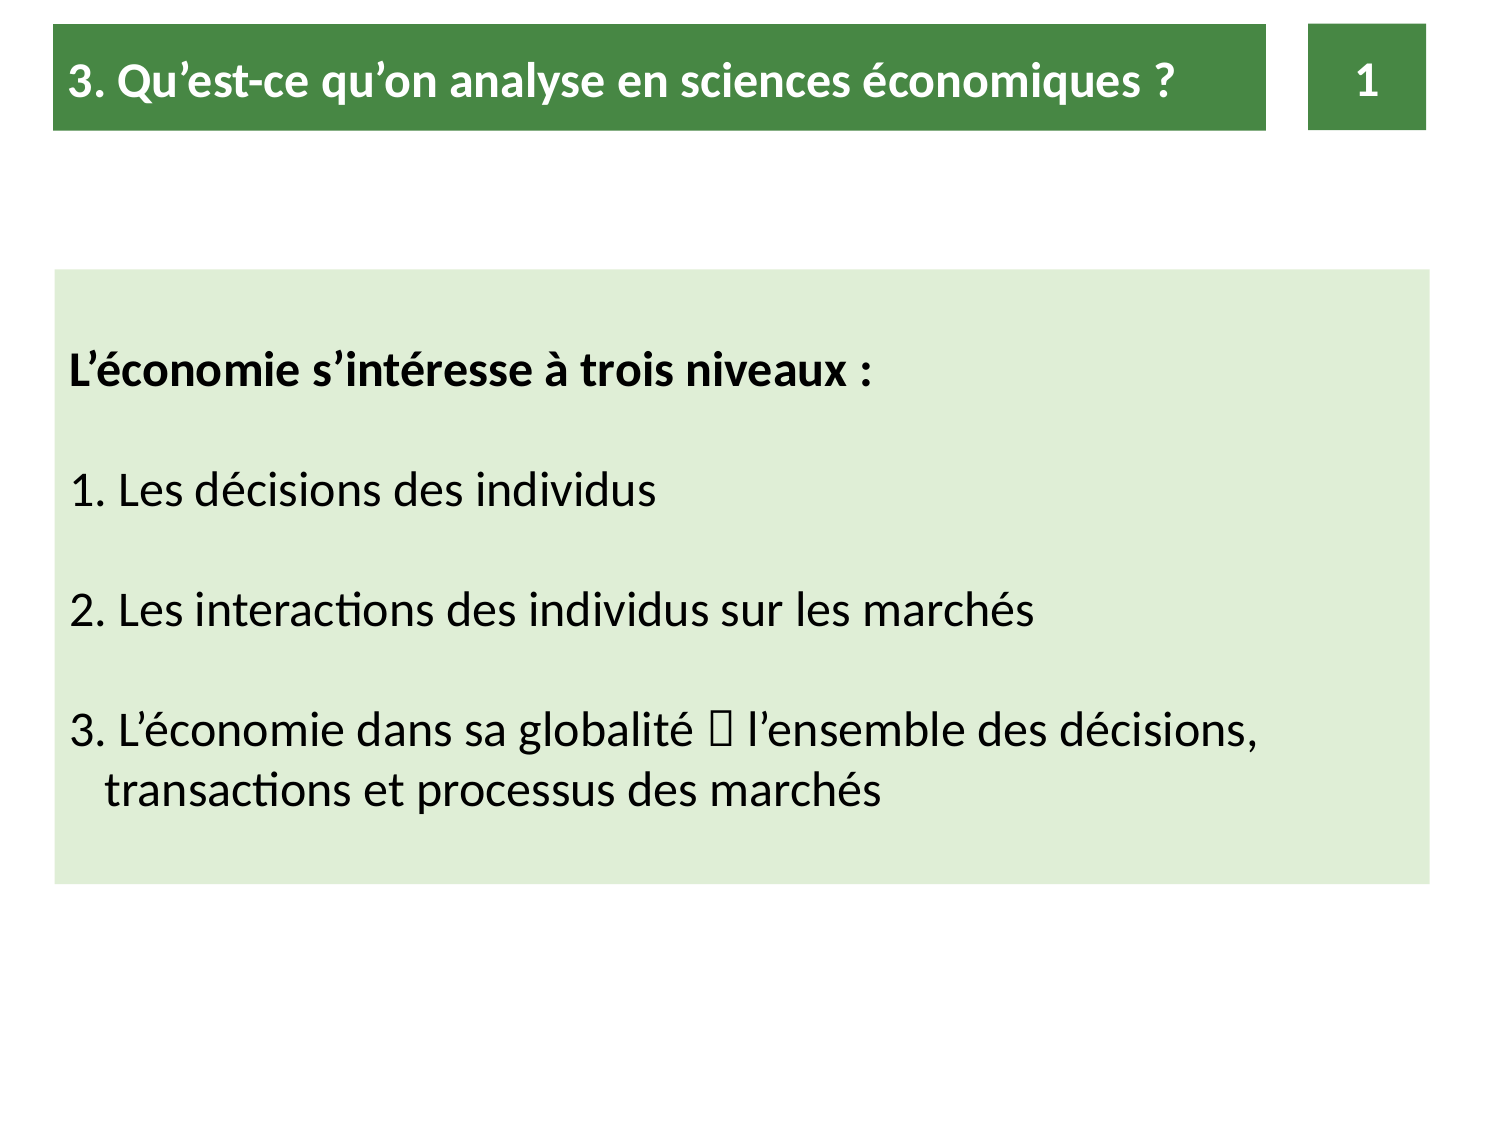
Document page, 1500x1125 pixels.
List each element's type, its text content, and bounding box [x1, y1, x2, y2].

text_box 3. Qu’est-ce qu’on analyse en sciences économiques ? [53, 24, 1266, 131]
text_box 1 [1308, 23, 1427, 131]
text_box L’économie s’intéresse à trois niveaux : Les décisions des individus Les interactions des individus sur les marchés L’économie dans sa globalité  l’ensemble des décisions, transactions et processus des marchés [54, 269, 1430, 885]
